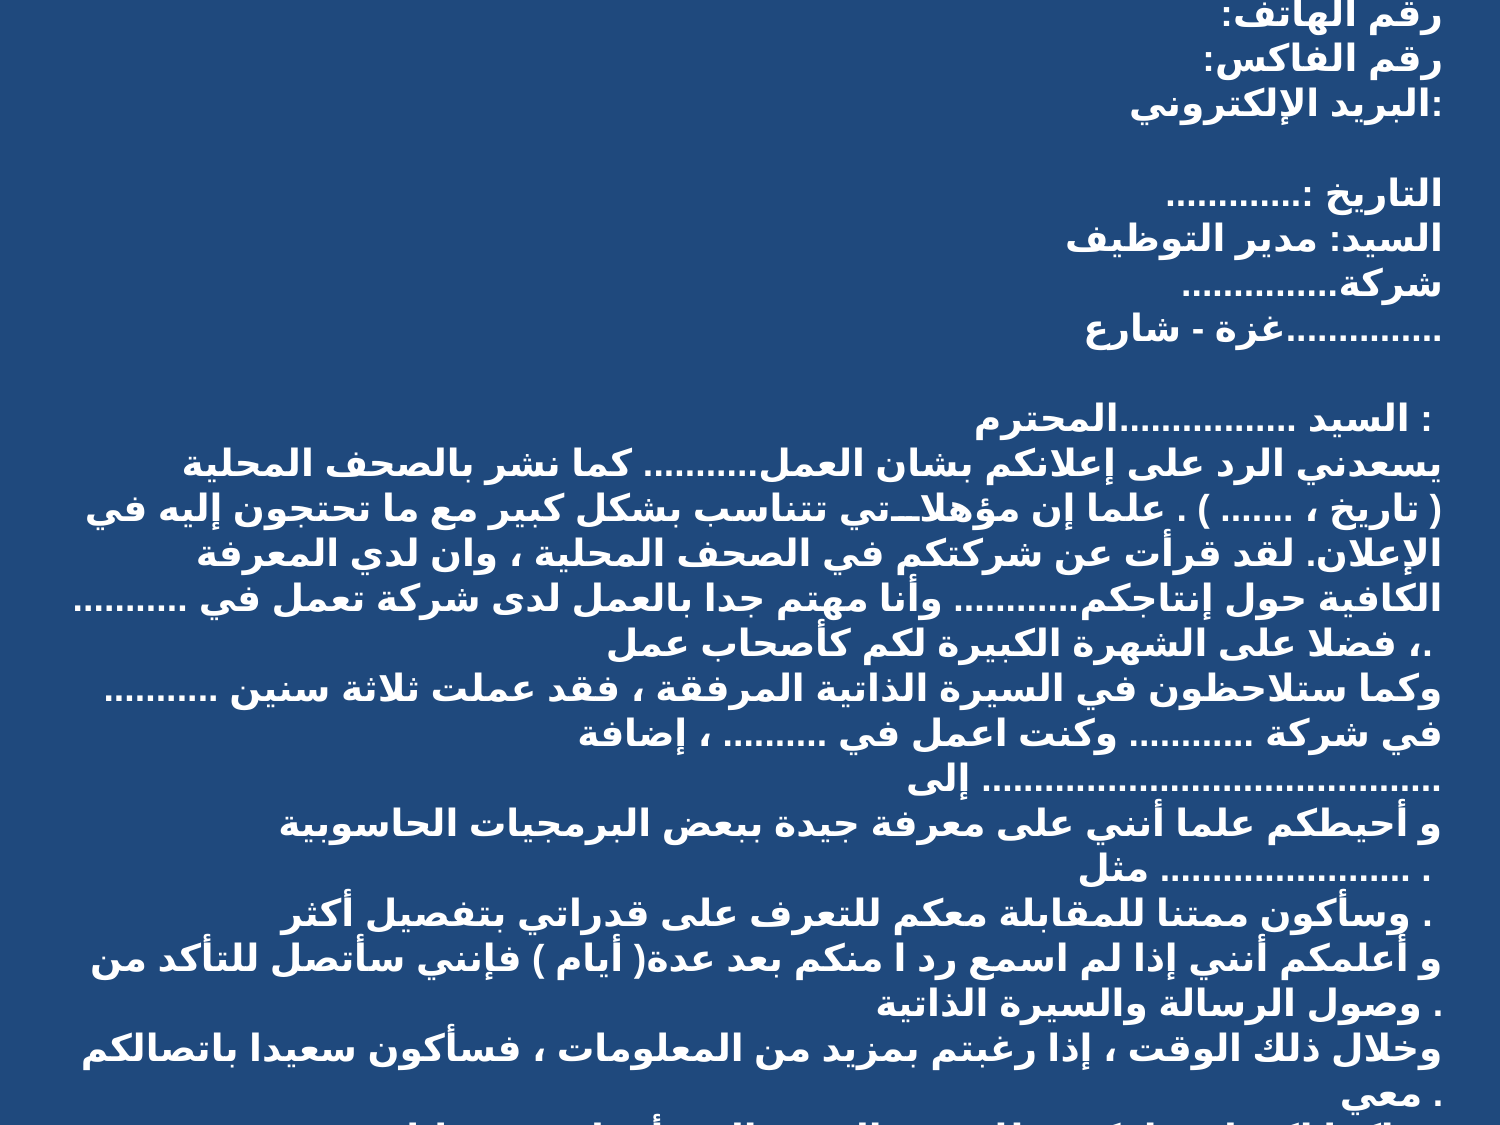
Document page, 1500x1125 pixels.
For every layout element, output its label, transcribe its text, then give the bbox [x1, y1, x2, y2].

text_box الاسم: العنوان الكامل: رقم الهاتف: رقم الفاكس: البريد الإلكتروني: التاريخ :............. السيد: مدير التوظيف شركة............... غزة - شارع............... السيد .................المحترم : يسعدني الرد على إعلانكم بشان العمل........... كما نشر بالصحف المحلية ( تاريخ ، ....... ) . علما إن مؤهلاتي تتناسب بشكل كبير مع ما تحتجون إليه في الإعلان. لقد قرأت عن شركتكم في الصحف المحلية ، وان لدي المعرفة الكافية حول إنتاجكم............ وأنا مهتم جدا بالعمل لدى شركة تعمل في ........... ، فضلا على الشهرة الكبيرة لكم كأصحاب عمل. وكما ستلاحظون في السيرة الذاتية المرفقة ، فقد عملت ثلاثة سنين ........... في شركة ............ وكنت اعمل في .......... ، إضافة إلى ............................................ و أحيطكم علما أنني على معرفة جيدة ببعض البرمجيات الحاسوبية مثل ........................ . وسأكون ممتنا للمقابلة معكم للتعرف على قدراتي بتفصيل أكثر . و أعلمكم أنني إذا لم اسمع رد ا منكم بعد عدة( أيام ) فإنني سأتصل للتأكد من وصول الرسالة والسيرة الذاتية . وخلال ذلك الوقت ، إذا رغبتم بمزيد من المعلومات ، فسأكون سعيدا باتصالكم معي . شاكرا لكم اهتمامكم بطلبي ، والوقت الذي أعطيتموني إياه. التوقيع [64, 0, 1447, 1125]
